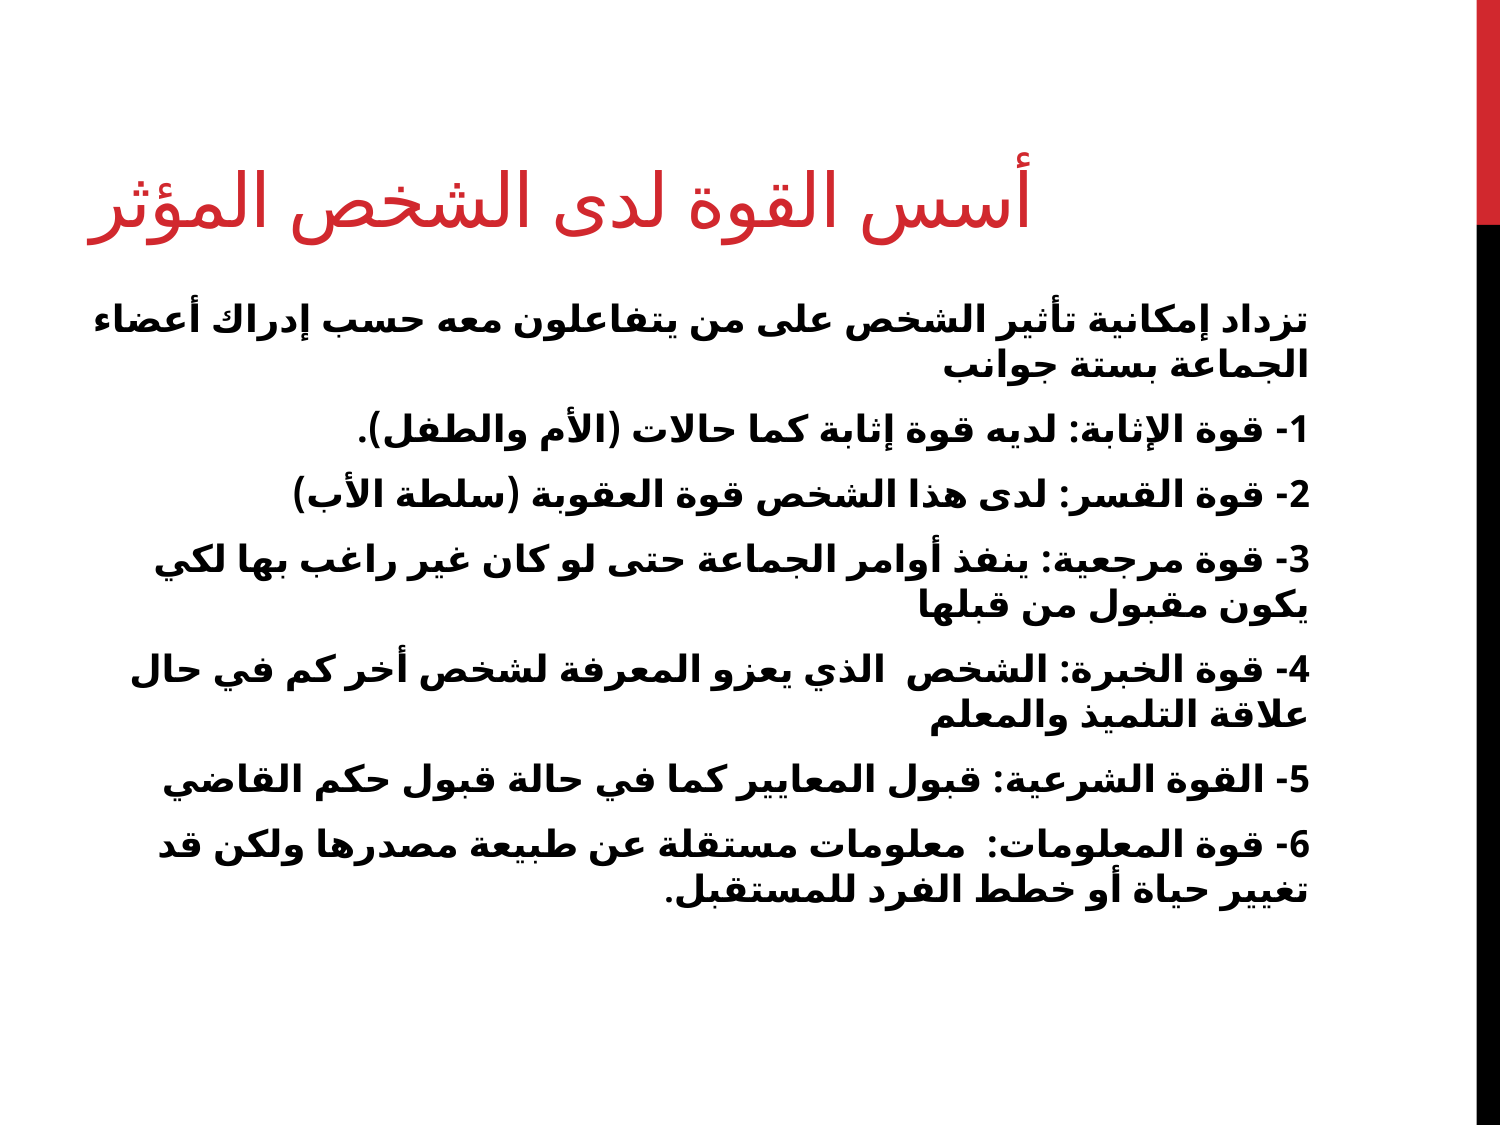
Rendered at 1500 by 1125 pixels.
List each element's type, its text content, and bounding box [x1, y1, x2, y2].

title أسس القوة لدى الشخص المؤثر [75, 25, 1400, 250]
list تزداد إمكانية تأثير الشخص على من يتفاعلون معه حسب إدراك أعضاء الجماعة بستة جوانب 1- قوة الإثابة: لديه قوة إثابة كما حالات (الأم والطفل). 2- قوة القسر: لدى هذا الشخص قوة العقوبة (سلطة الأب) 3- قوة مرجعية: ينفذ أوامر الجماعة حتى لو كان غير راغب بها لكي يكون مقبول من قبلها 4- قوة الخبرة: الشخص الذي يعزو المعرفة لشخص أخر كم في حال علاقة التلميذ والمعلم 5- القوة الشرعية: قبول المعايير كما في حالة قبول حكم القاضي 6- قوة المعلومات: معلومات مستقلة عن طبيعة مصدرها ولكن قد تغيير حياة أو خطط الفرد للمستقبل. [75, 287, 1325, 1005]
